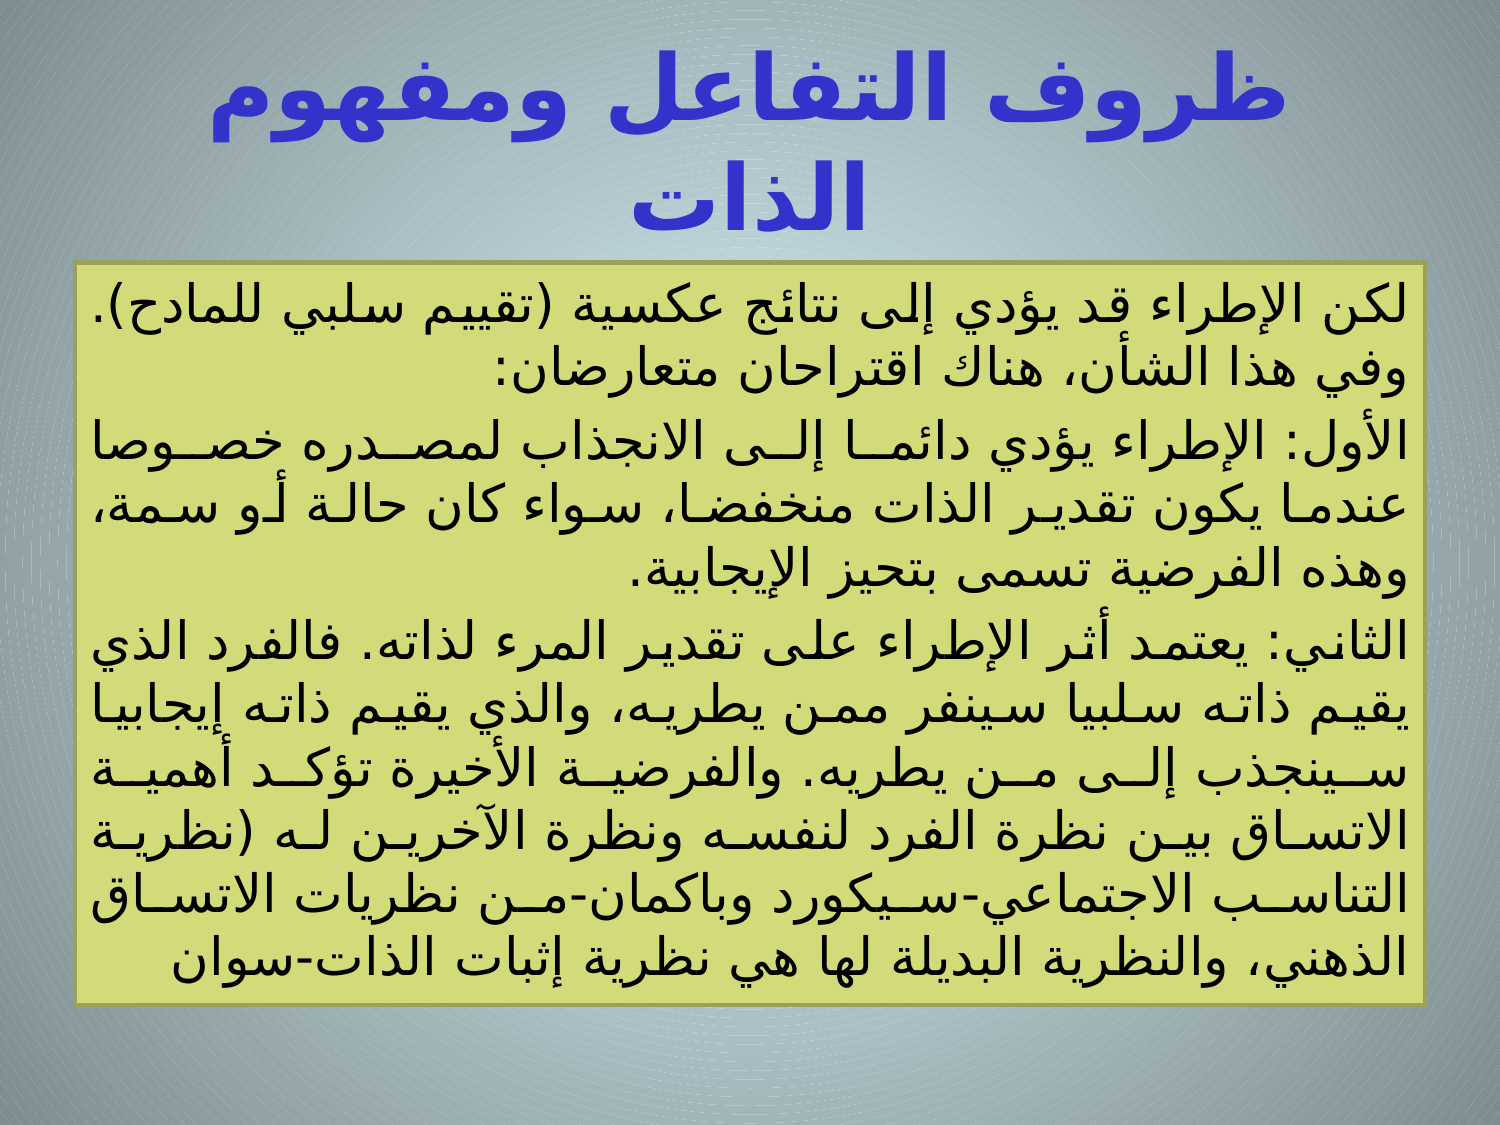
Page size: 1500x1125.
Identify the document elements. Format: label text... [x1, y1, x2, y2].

title ظروف التفاعل ومفهوم الذات [75, 45, 1425, 233]
list لكن الإطراء قد يؤدي إلى نتائج عكسية (تقييم سلبي للمادح). وفي هذا الشأن، هناك اقتراحان متعارضان: الأول: الإطراء يؤدي دائما إلى الانجذاب لمصدره خصوصا عندما يكون تقدير الذات منخفضا، سواء كان حالة أو سمة، وهذه الفرضية تسمى بتحيز الإيجابية. الثاني: يعتمد أثر الإطراء على تقدير المرء لذاته. فالفرد الذي يقيم ذاته سلبيا سينفر ممن يطريه، والذي يقيم ذاته إيجابيا سينجذب إلى من يطريه. والفرضية الأخيرة تؤكد أهمية الاتساق بين نظرة الفرد لنفسه ونظرة الآخرين له (نظرية التناسب الاجتماعي-سيكورد وباكمان-من نظريات الاتساق الذهني، والنظرية البديلة لها هي نظرية إثبات الذات-سوان [73, 260, 1427, 1007]
